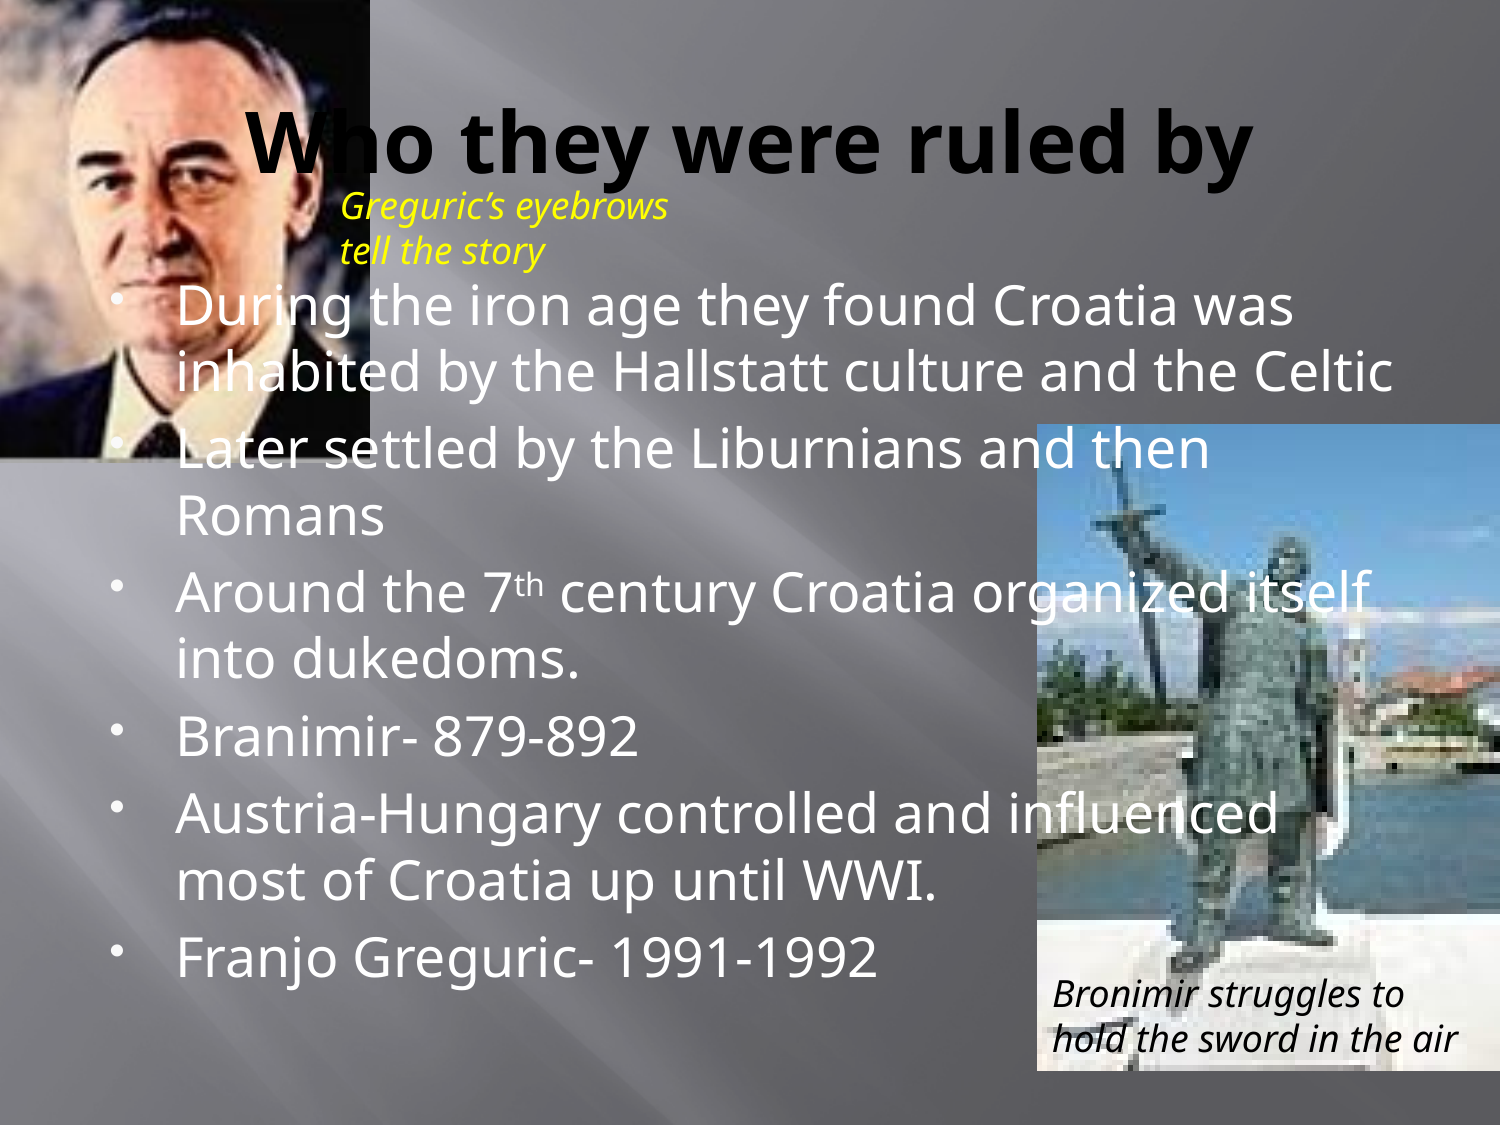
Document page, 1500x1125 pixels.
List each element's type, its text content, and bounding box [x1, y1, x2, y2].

text_box Greguric’s eyebrows tell the story [413, 174, 688, 280]
title Who they were ruled by [413, 45, 1425, 233]
picture [0, 0, 371, 463]
picture [1037, 424, 1500, 1071]
list During the iron age they found Croatia was inhabited by the Hallstatt culture and the Celtic Later settled by the Liburnians and then Romans Around the 7th century Croatia organized itself into dukedoms. Branimir- 879-892 Austria-Hungary controlled and influenced most of Croatia up until WWI. Franjo Greguric- 1991-1992 [75, 262, 1425, 1035]
